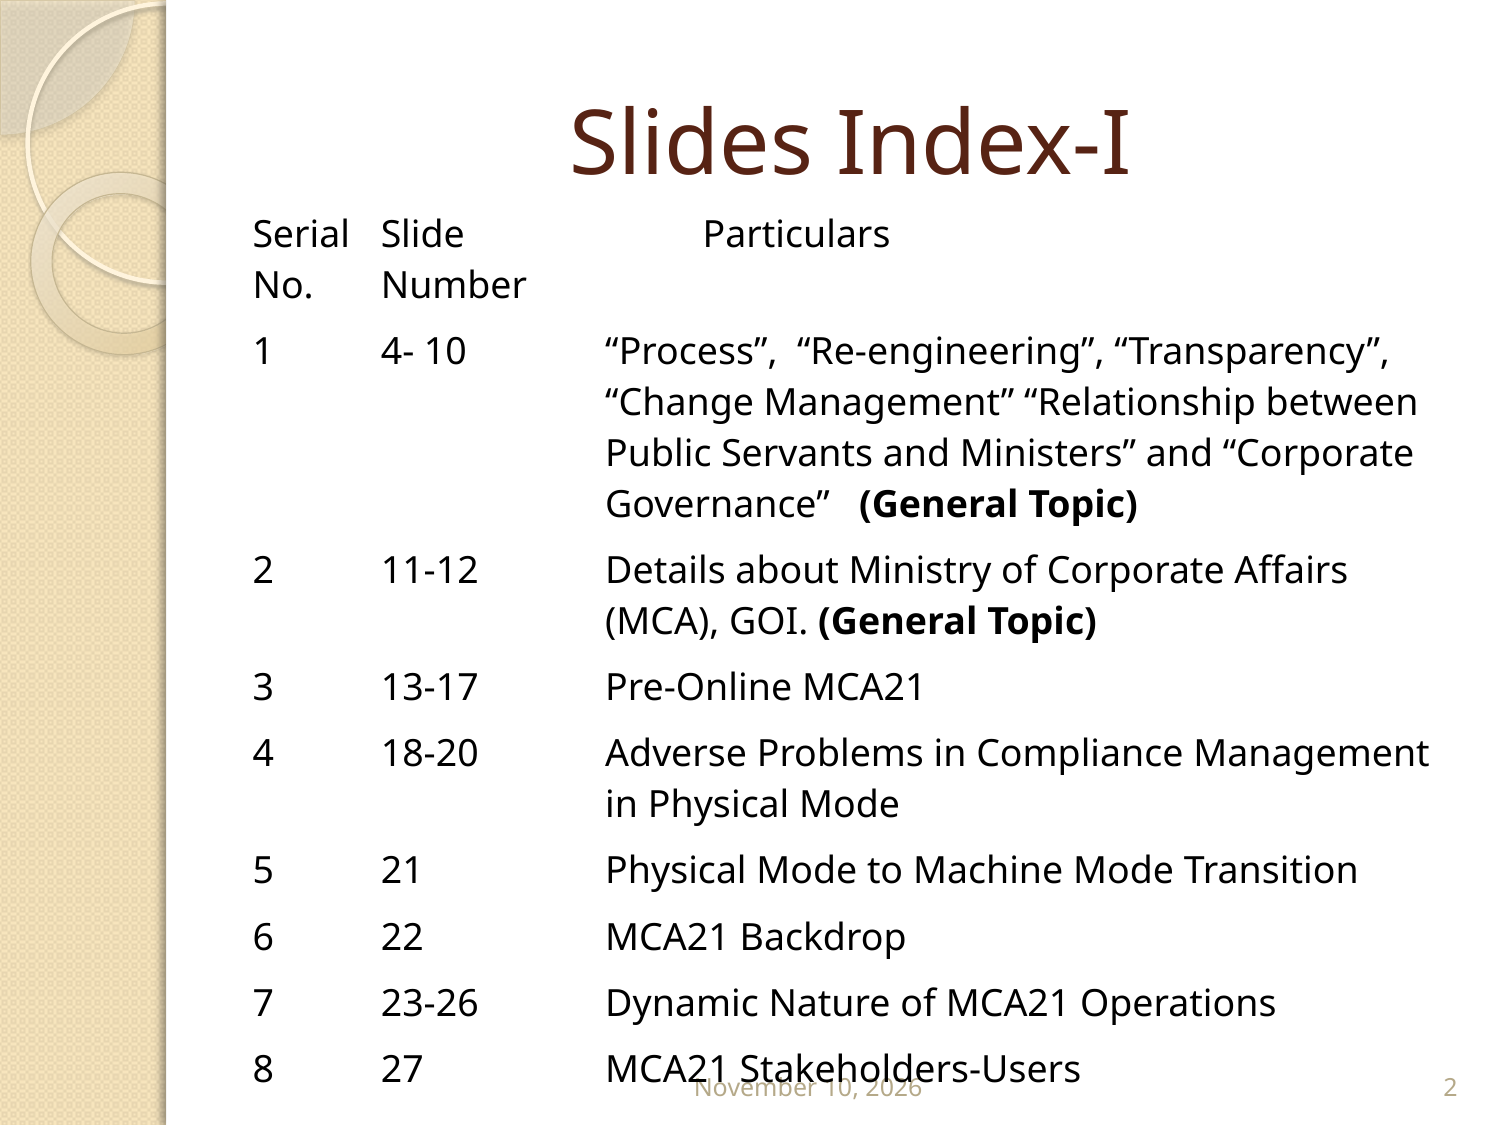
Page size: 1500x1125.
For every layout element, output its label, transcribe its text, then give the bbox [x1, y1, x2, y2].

table_cell 2 [238, 536, 366, 653]
table_cell 22 [366, 903, 590, 969]
table_cell Physical Mode to Machine Mode Transition [590, 837, 1450, 903]
table_cell MCA21 Stakeholders-Users [938, 1035, 1413, 1101]
table_cell 27 [366, 1035, 587, 1101]
table_header Serial No. [238, 200, 366, 317]
table_header Particulars [590, 200, 1450, 317]
table_cell Dynamic Nature of MCA21 Operations [590, 969, 1450, 1035]
table_header Slide Number [366, 200, 590, 317]
table_cell MCA21 Backdrop [590, 903, 1450, 969]
table_cell 1 [238, 317, 366, 536]
title Slides Index-I [235, 45, 1466, 233]
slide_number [587, 1034, 938, 1113]
table_cell 3 [238, 653, 366, 719]
table_cell Pre-Online MCA21 [590, 653, 1450, 719]
table_cell Adverse Problems in Compliance Management in Physical Mode [590, 719, 1450, 837]
table_cell Details about Ministry of Corporate Affairs (MCA), GOI. (General Topic) [590, 536, 1450, 653]
table_cell 23-26 [366, 969, 590, 1035]
table_cell 8 [238, 1035, 366, 1101]
table_cell 7 [238, 969, 366, 1035]
table_cell “Process”, “Re-engineering”, “Transparency”, “Change Management” “Relationship between Public Servants and Ministers” and “Corporate Governance” (General Topic) [590, 317, 1450, 536]
table_cell 4- 10 [366, 317, 590, 536]
table_cell 13-17 [366, 653, 590, 719]
table_cell 21 [366, 837, 590, 903]
table_cell 6 [238, 903, 366, 969]
table_cell 4 [238, 719, 366, 837]
table_cell 18-20 [366, 719, 590, 837]
slide_number 2 [1413, 1034, 1488, 1113]
table_cell 5 [238, 837, 366, 903]
table_cell 11-12 [366, 536, 590, 653]
